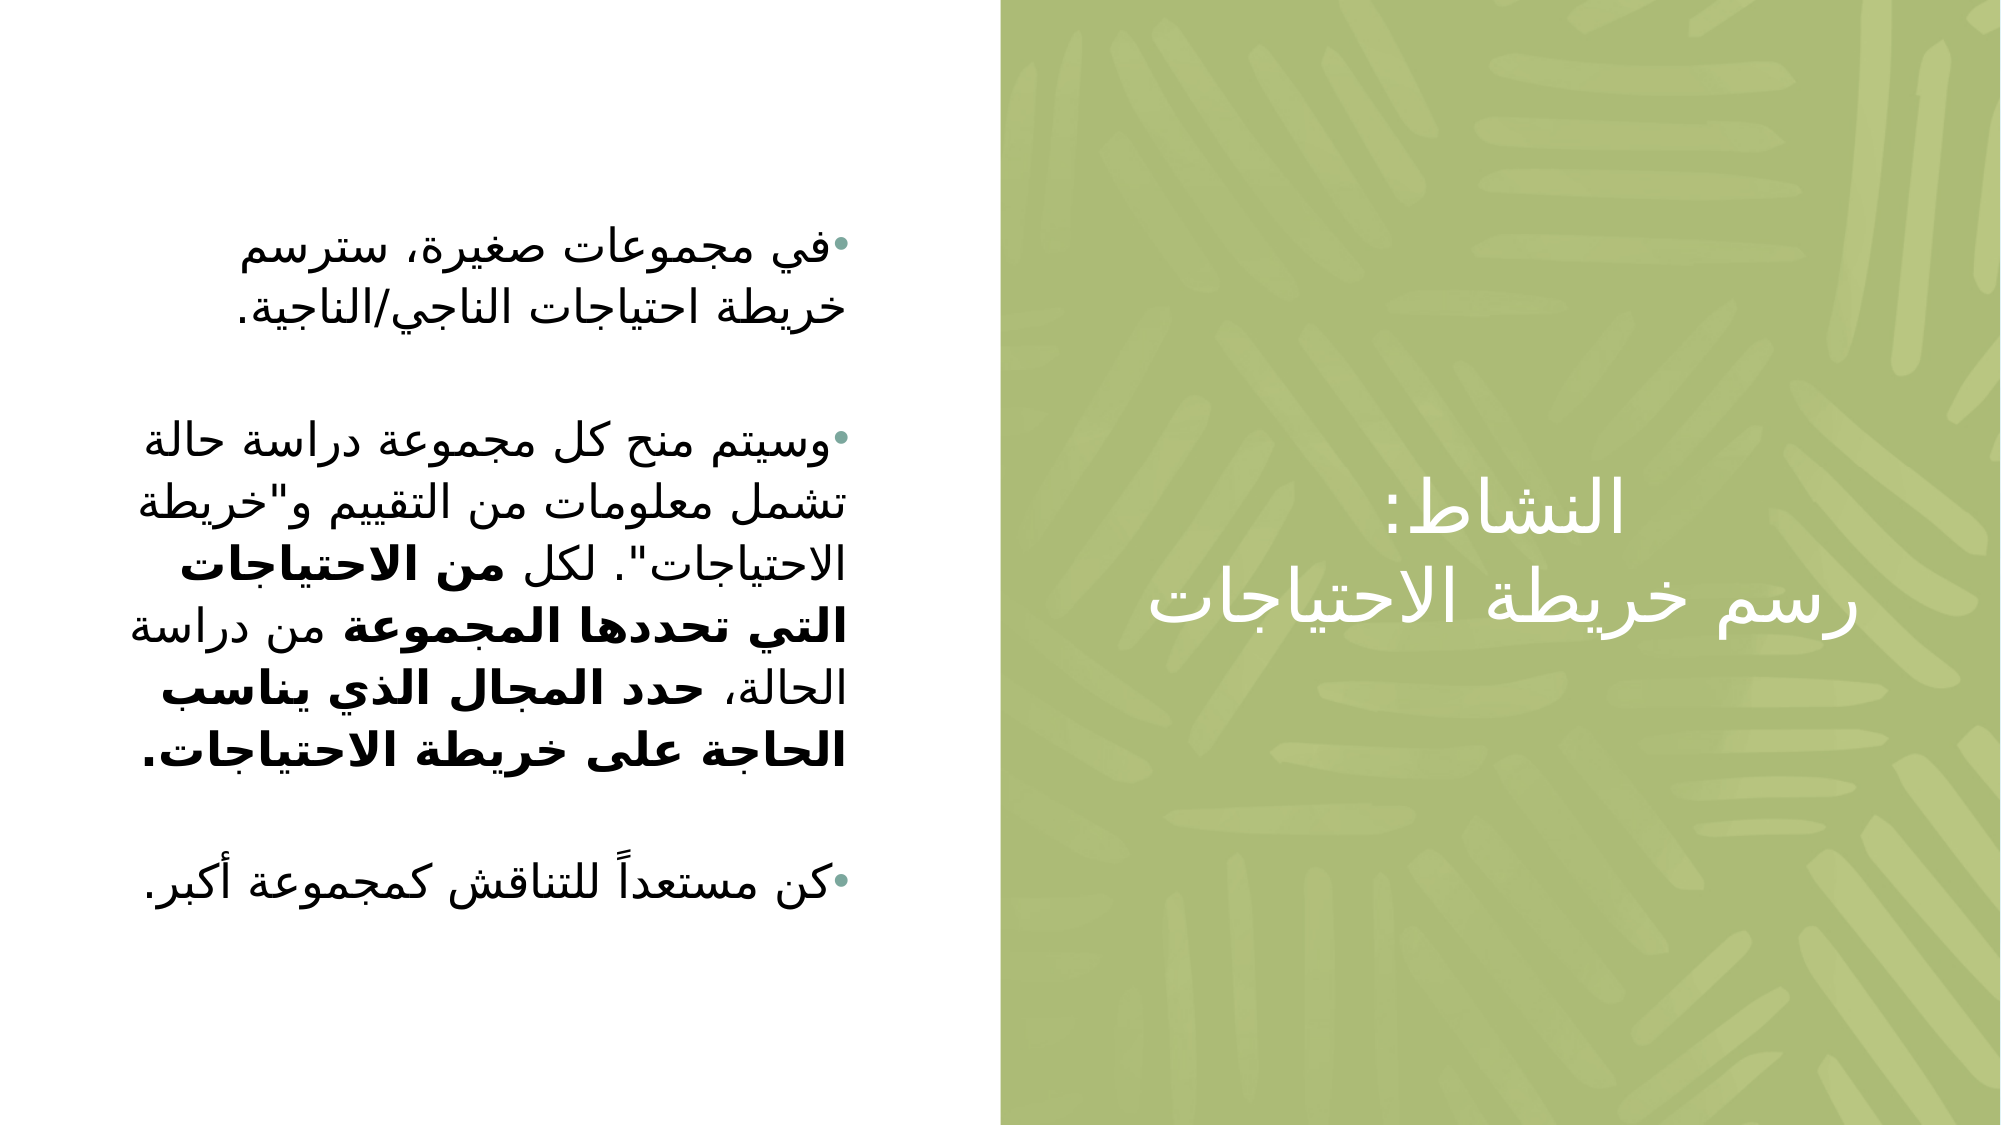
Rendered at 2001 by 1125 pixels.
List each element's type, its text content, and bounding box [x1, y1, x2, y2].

list في مجموعات صغيرة، سترسم خريطة احتياجات الناجي/الناجية. وسيتم منح كل مجموعة دراسة حالة تشمل معلومات من التقييم و"خريطة الاحتياجات". لكل من الاحتياجات التي تحددها المجموعة من دراسة الحالة، حدد المجال الذي يناسب الحاجة على خريطة الاحتياجات. كن مستعداً للتناقش كمجموعة أكبر. [121, 144, 857, 974]
title النشاط: رسم خريطة الاحتياجات [1112, 421, 1896, 676]
picture [0, 0, 2001, 1125]
